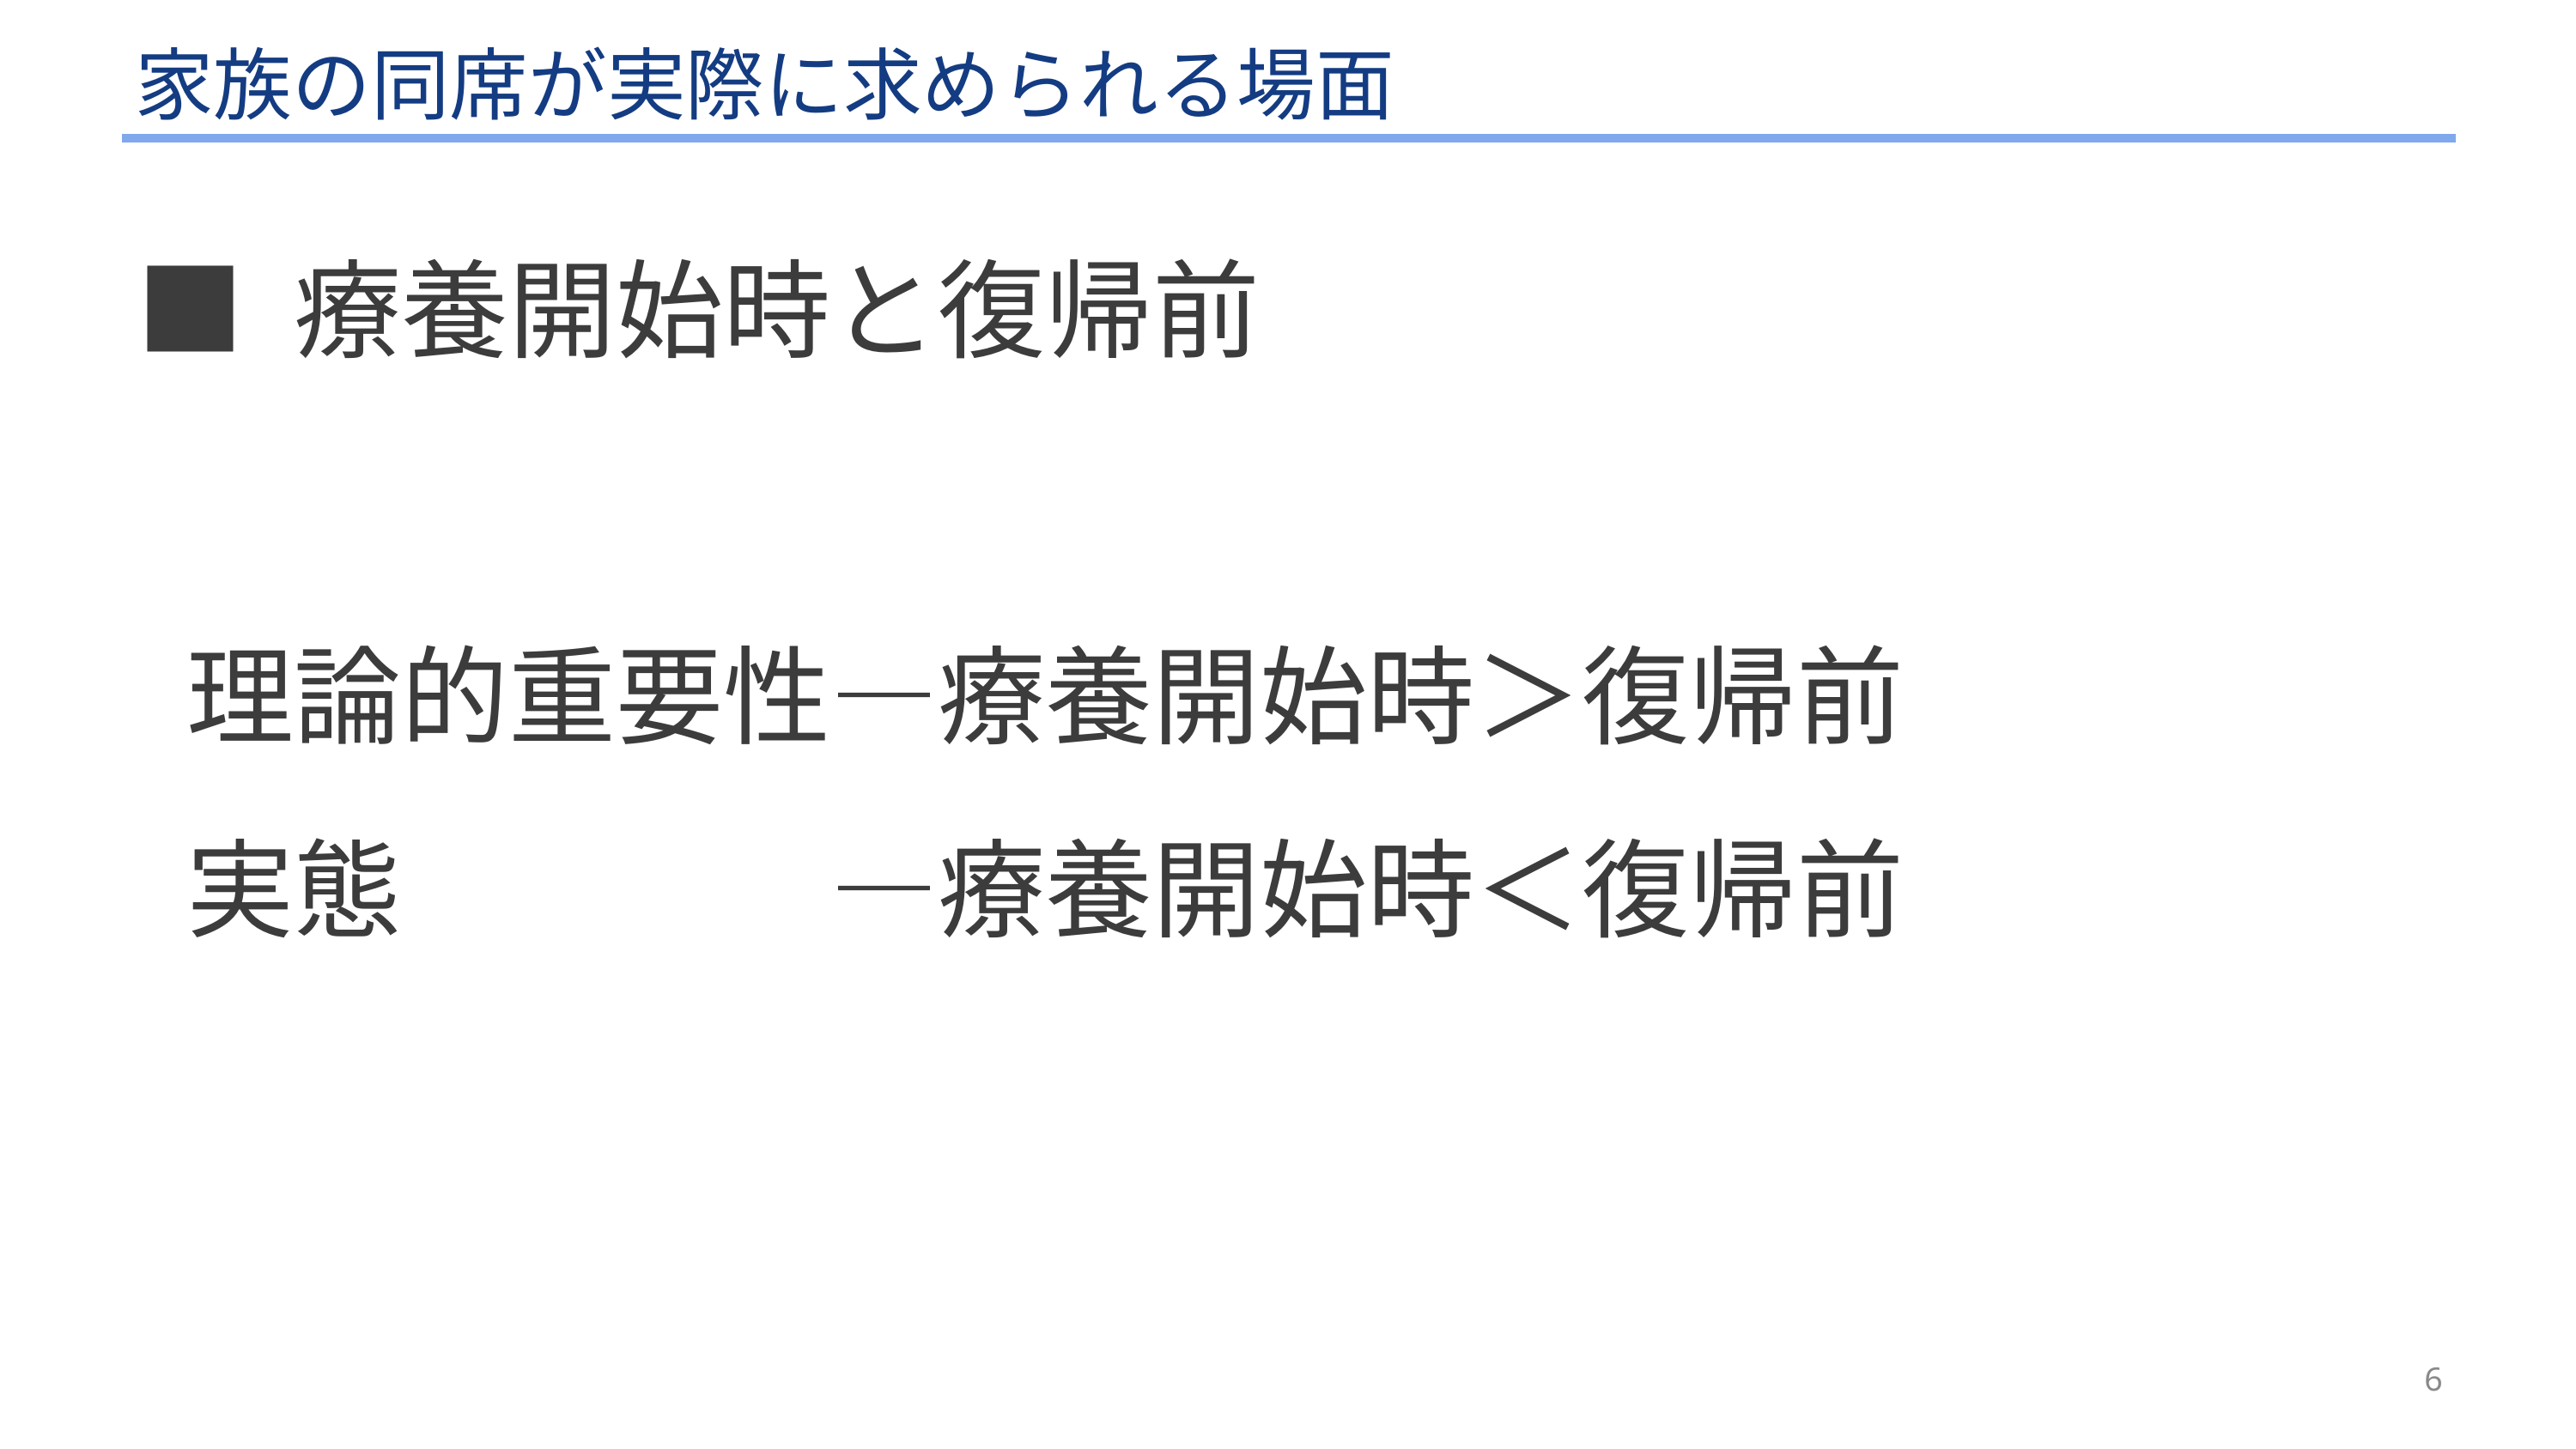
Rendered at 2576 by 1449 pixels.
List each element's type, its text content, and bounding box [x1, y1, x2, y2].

slide_number 6 [2337, 1342, 2456, 1420]
title 家族の同席が実際に求められる場面 [122, 39, 2454, 139]
list ■ 療養開始時と復帰前 理論的重要性―療養開始時＞復帰前 実態 ―療養開始時＜復帰前 [124, 171, 2456, 1317]
